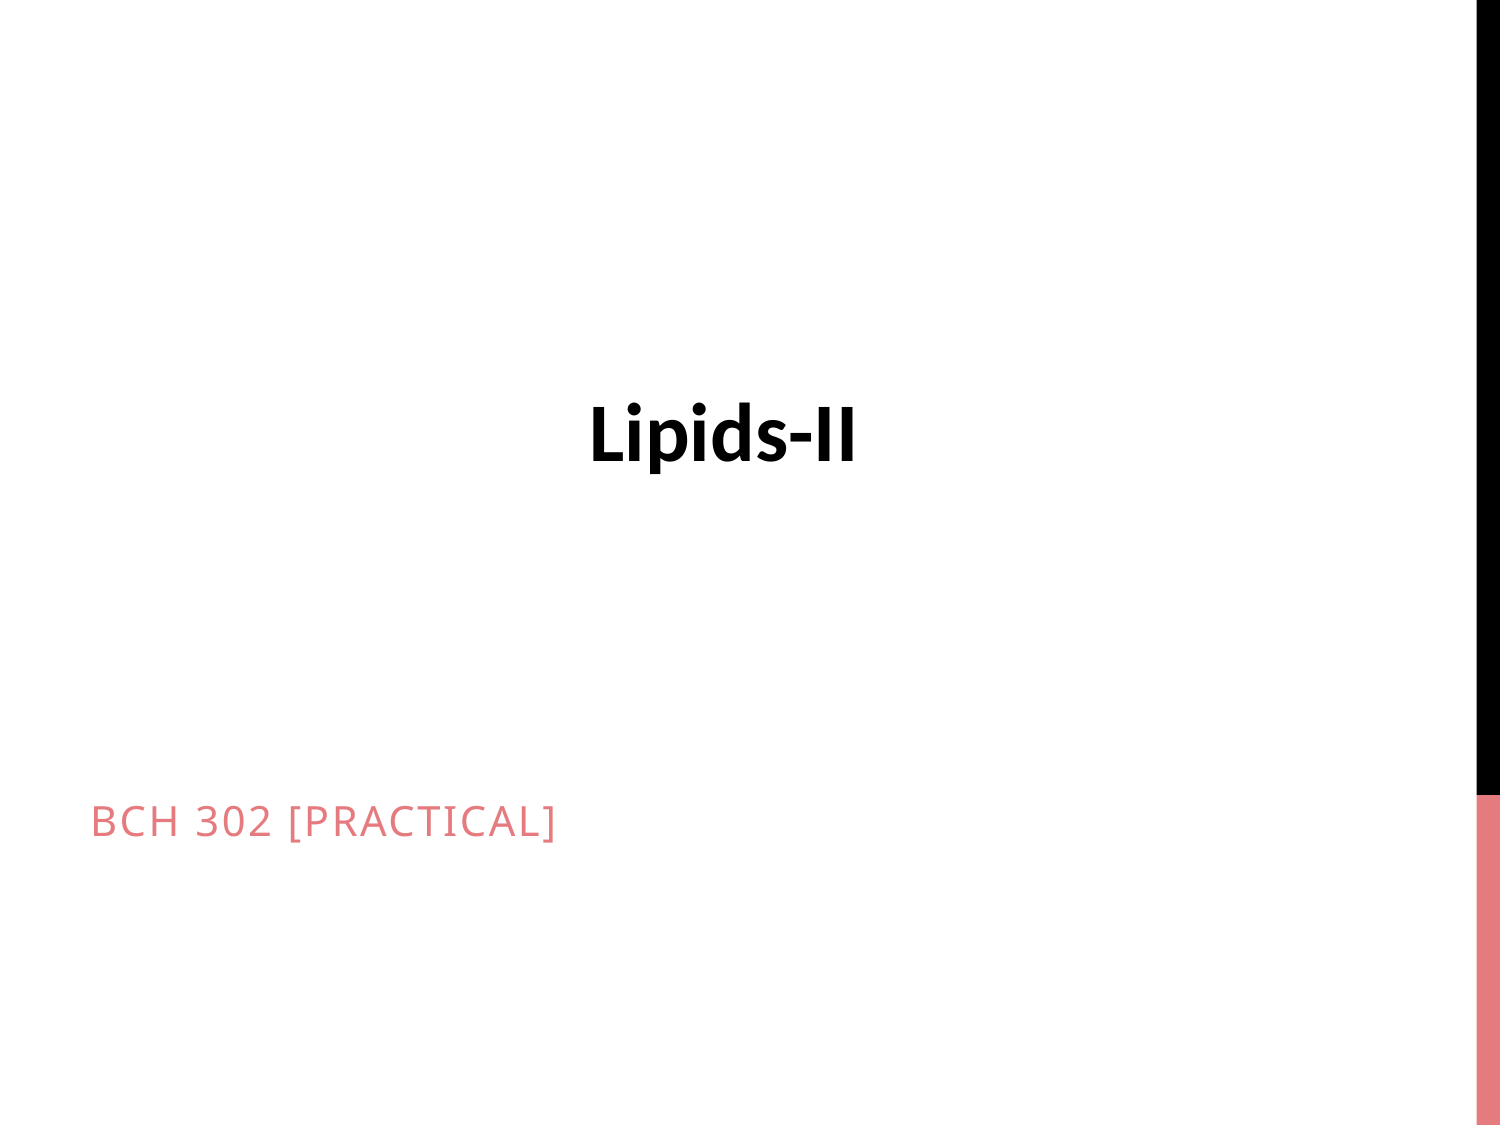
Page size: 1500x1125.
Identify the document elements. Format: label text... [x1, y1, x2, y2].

subtitle BCH 302 [practical] [75, 787, 1200, 938]
text_box Lipids-II [574, 370, 874, 486]
